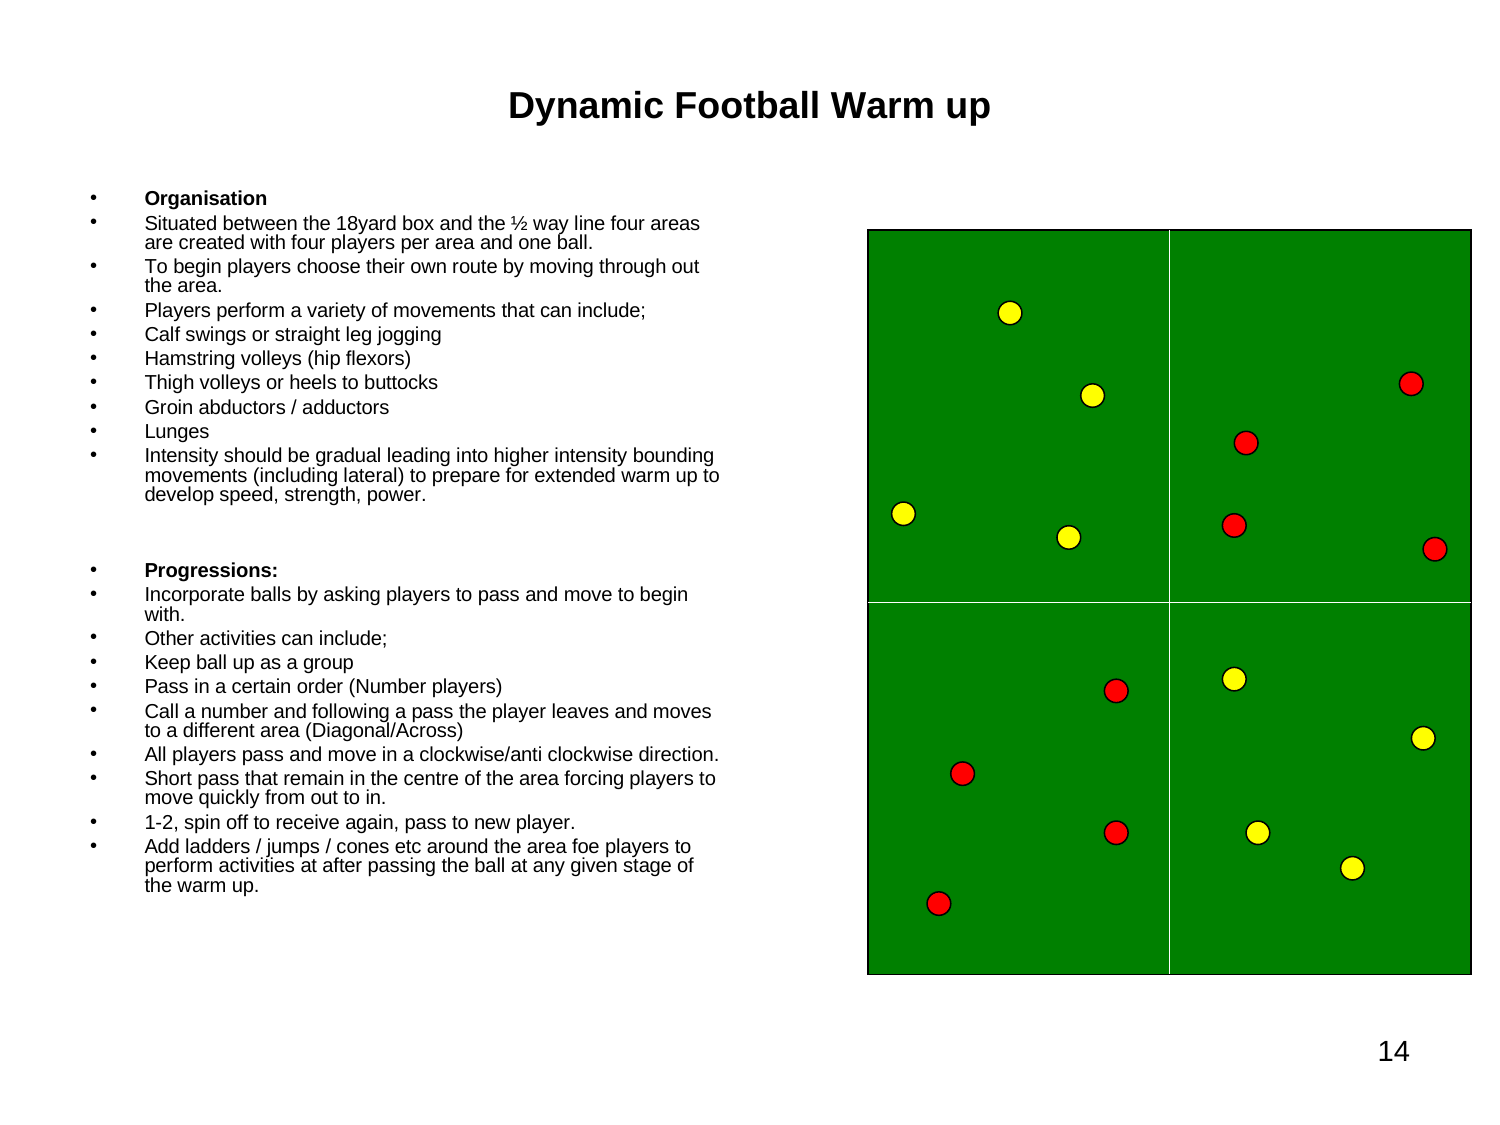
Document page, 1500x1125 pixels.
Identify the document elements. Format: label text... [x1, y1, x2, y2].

list Organisation Situated between the 18yard box and the ½ way line four areas are created with four players per area and one ball. To begin players choose their own route by moving through out the area. Players perform a variety of movements that can include; Calf swings or straight leg jogging Hamstring volleys (hip flexors) Thigh volleys or heels to buttocks Groin abductors / adductors Lunges Intensity should be gradual leading into higher intensity bounding movements (including lateral) to prepare for extended warm up to develop speed, strength, power. Progressions: Incorporate balls by asking players to pass and move to begin with. Other activities can include; Keep ball up as a group Pass in a certain order (Number players) Call a number and following a pass the player leaves and moves to a different area (Diagonal/Across) All players pass and move in a clockwise/anti clockwise direction. Short pass that remain in the centre of the area forcing players to move quickly from out to in. 1-2, spin off to receive again, pass to new player. Add ladders / jumps / cones etc around the area foe players to perform activities at after passing the ball at any given stage of the warm up. [75, 183, 738, 926]
text_box [868, 603, 1169, 975]
text_box [1080, 383, 1105, 408]
text_box [1104, 821, 1129, 845]
text_box [1222, 513, 1247, 538]
text_box <number> [1074, 1024, 1425, 1103]
text_box [891, 502, 916, 526]
text_box [1234, 431, 1259, 455]
text_box [1411, 726, 1436, 751]
text_box [1423, 537, 1447, 561]
text_box [1399, 372, 1424, 396]
text_box [868, 230, 1169, 602]
text_box [1104, 679, 1129, 703]
text_box [1170, 603, 1471, 975]
text_box [1170, 230, 1471, 602]
text_box [950, 761, 975, 786]
text_box [927, 891, 951, 916]
text_box [1340, 856, 1365, 880]
title Dynamic Football Warm up [75, 54, 1425, 243]
text_box [1222, 667, 1247, 691]
text_box [1057, 525, 1081, 550]
text_box [998, 301, 1022, 325]
text_box [1246, 821, 1270, 845]
